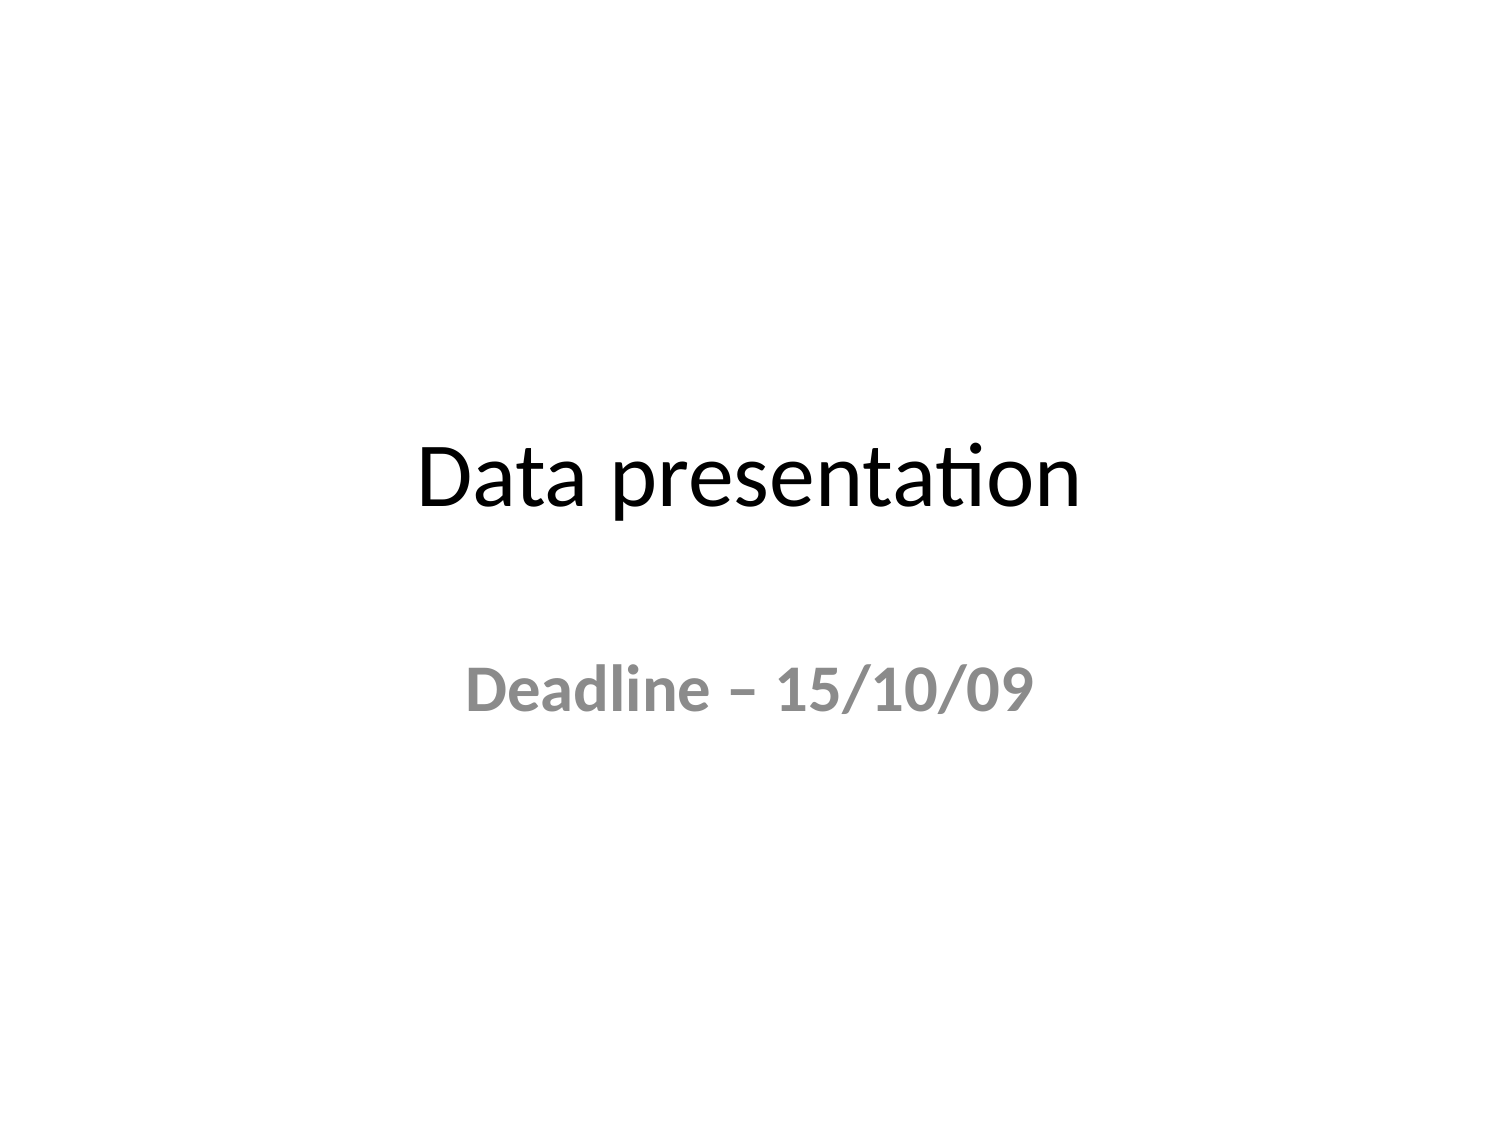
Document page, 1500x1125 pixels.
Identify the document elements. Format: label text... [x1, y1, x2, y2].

title Data presentation [112, 349, 1388, 591]
subtitle Deadline – 15/10/09 [225, 637, 1275, 925]
